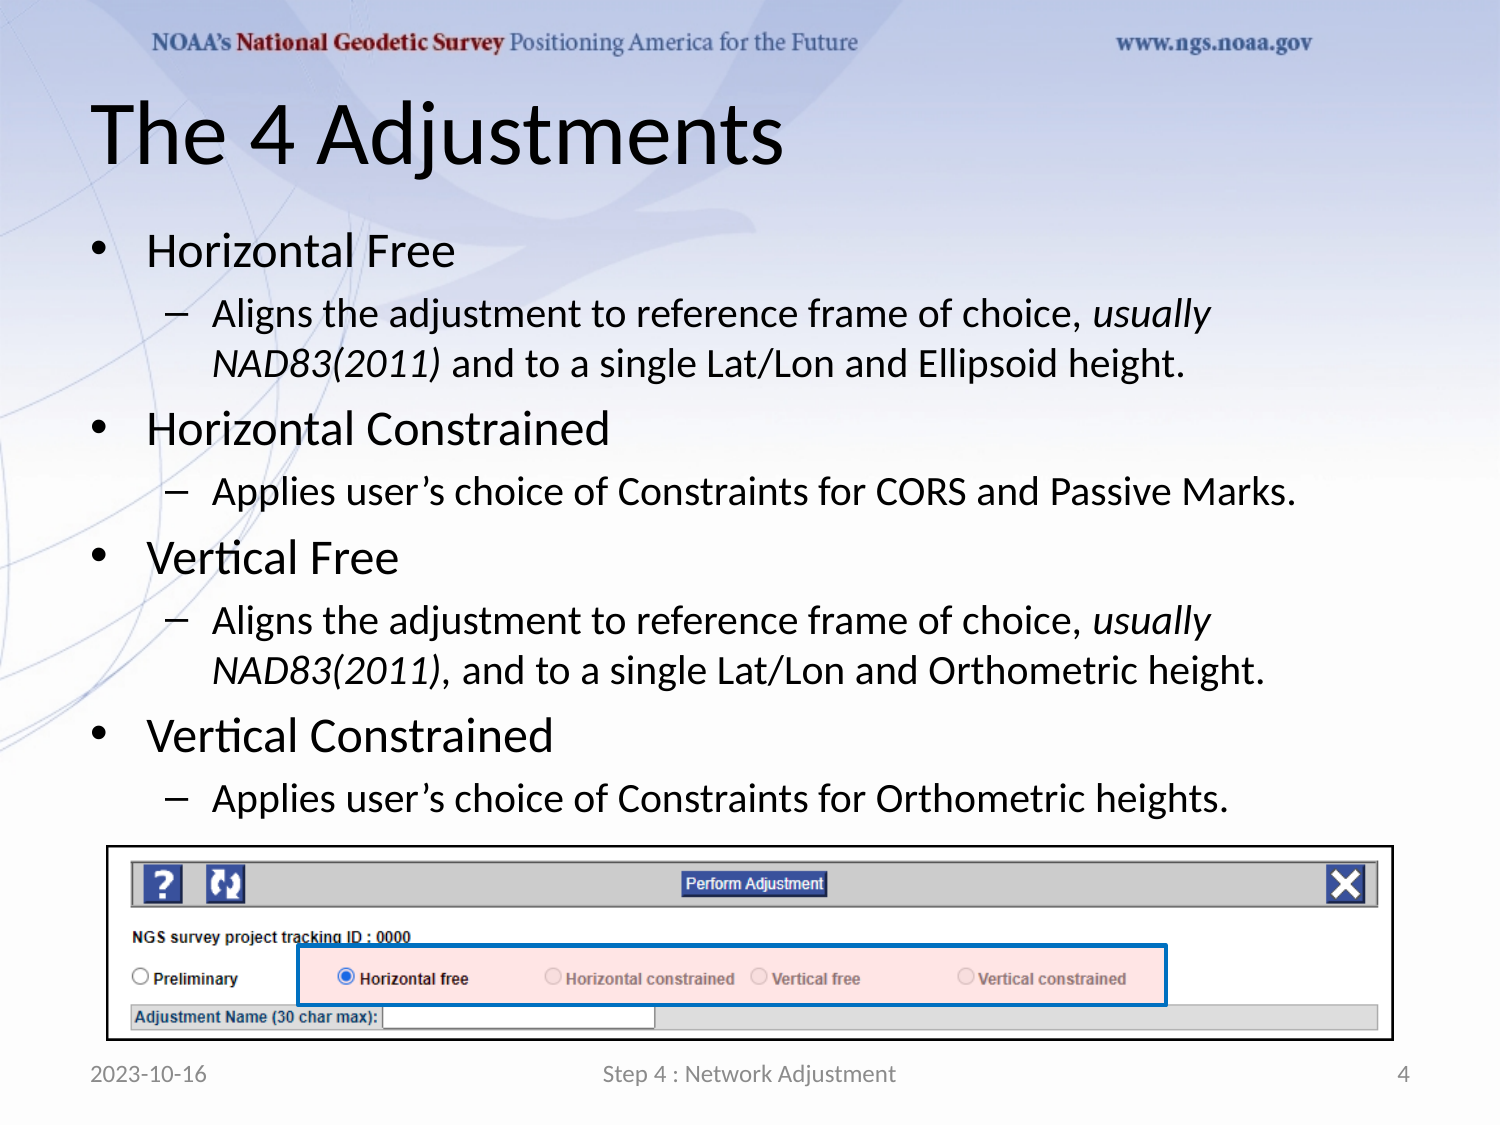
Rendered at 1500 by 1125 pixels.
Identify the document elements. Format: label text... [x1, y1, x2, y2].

slide_number 4 [1074, 1042, 1425, 1103]
title The 4 Adjustments [74, 74, 1426, 181]
picture [0, 0, 1500, 1125]
footer Step 4 : Network Adjustment [512, 1049, 988, 1103]
list Horizontal Free Aligns the adjustment to reference frame of choice, usually NAD83(2011) and to a single Lat/Lon and Ellipsoid height. Horizontal Constrained Applies user’s choice of Constraints for CORS and Passive Marks. Vertical Free Aligns the adjustment to reference frame of choice, usually NAD83(2011), and to a single Lat/Lon and Orthometric height. Vertical Constrained Applies user’s choice of Constraints for Orthometric heights. [74, 209, 1426, 1021]
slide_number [75, 1042, 425, 1103]
